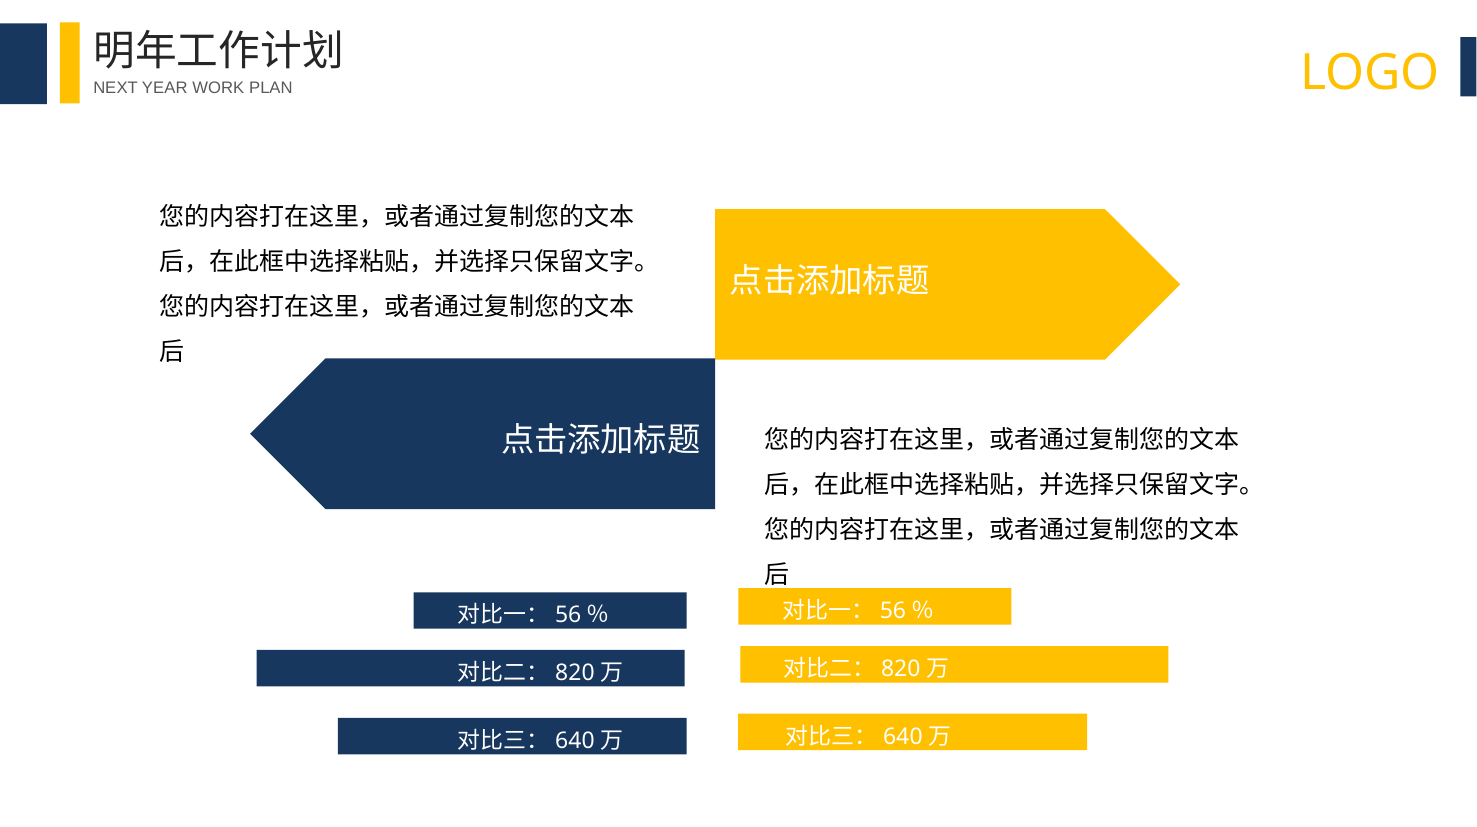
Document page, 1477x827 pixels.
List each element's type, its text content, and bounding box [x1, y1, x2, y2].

text_box [411, 590, 689, 631]
text_box LOGO [1289, 33, 1477, 105]
text_box [248, 356, 718, 512]
text_box NEXT YEAR WORK PLAN [93, 76, 359, 97]
text_box [736, 586, 1014, 627]
text_box [58, 20, 82, 105]
text_box [713, 207, 1183, 362]
text_box 对比一：56％ [767, 588, 950, 631]
text_box 对比二：820万 [442, 649, 639, 693]
text_box 对比二：820万 [768, 646, 964, 689]
text_box [0, 21, 49, 106]
text_box 您的内容打在这里，或者通过复制您的文本后，在此框中选择粘贴，并选择只保留文字。您的内容打在这里，或者通过复制您的文本后 [750, 401, 1274, 596]
text_box [736, 712, 1089, 752]
text_box 您的内容打在这里，或者通过复制您的文本后，在此框中选择粘贴，并选择只保留文字。您的内容打在这里，或者通过复制您的文本后 [145, 178, 669, 373]
text_box [254, 648, 687, 688]
text_box [1458, 35, 1477, 99]
text_box 对比一：56％ [442, 592, 625, 635]
text_box [738, 644, 1170, 685]
text_box [336, 716, 689, 756]
text_box 点击添加标题 [715, 252, 1111, 307]
text_box 对比三：640万 [770, 714, 966, 757]
text_box 明年工作计划 [93, 23, 359, 74]
text_box 对比三：640万 [442, 718, 639, 761]
text_box 点击添加标题 [319, 411, 716, 466]
